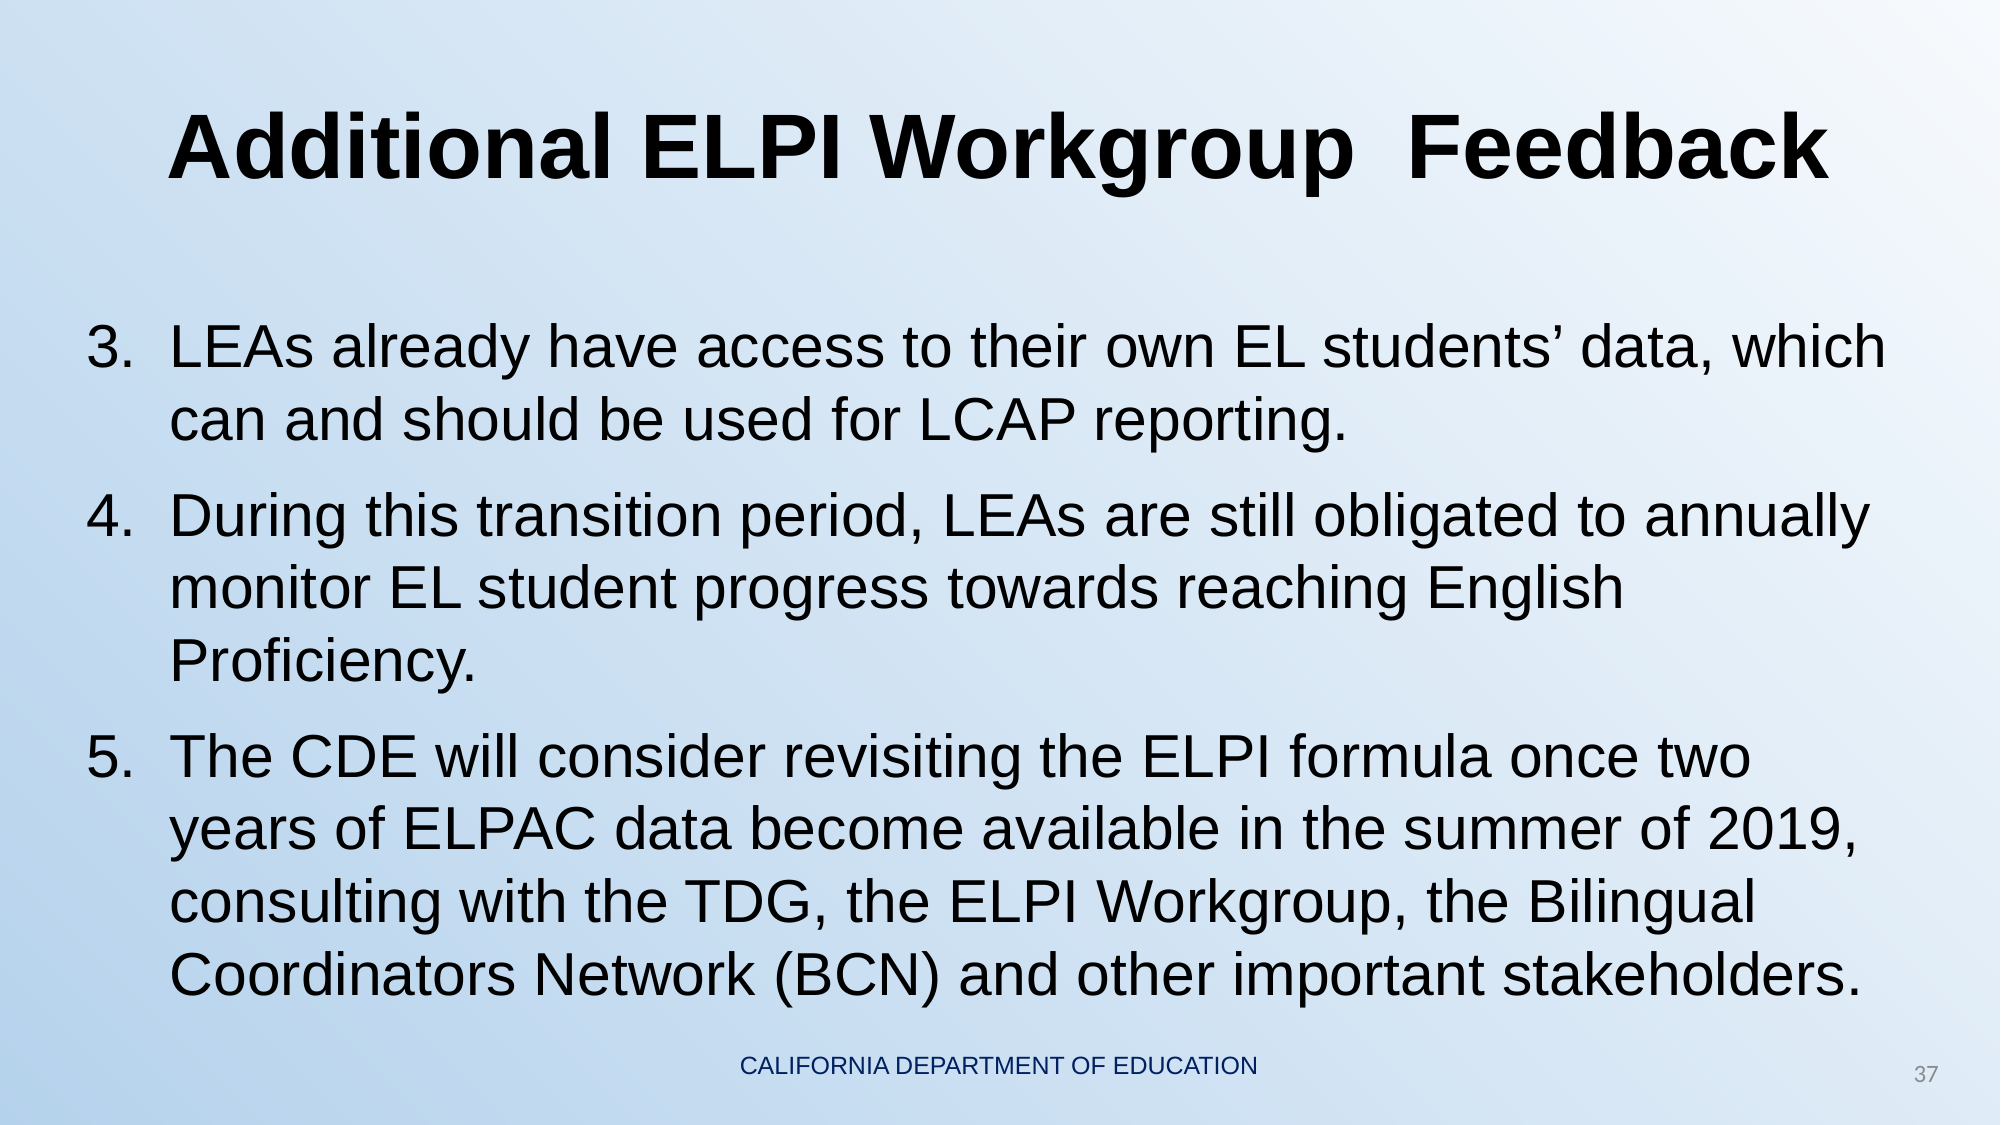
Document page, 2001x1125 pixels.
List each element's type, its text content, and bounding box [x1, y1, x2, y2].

slide_number 37 [1504, 1042, 1954, 1103]
title Additional ELPI Workgroup Feedback [68, 27, 1931, 271]
list LEAs already have access to their own EL students’ data, which can and should be used for LCAP reporting. During this transition period, LEAs are still obligated to annually monitor EL student progress towards reaching English Proficiency. The CDE will consider revisiting the ELPI formula once two years of ELPAC data become available in the summer of 2019, consulting with the TDG, the ELPI Workgroup, the Bilingual Coordinators Network (BCN) and other important stakeholders. [34, 299, 1935, 1069]
